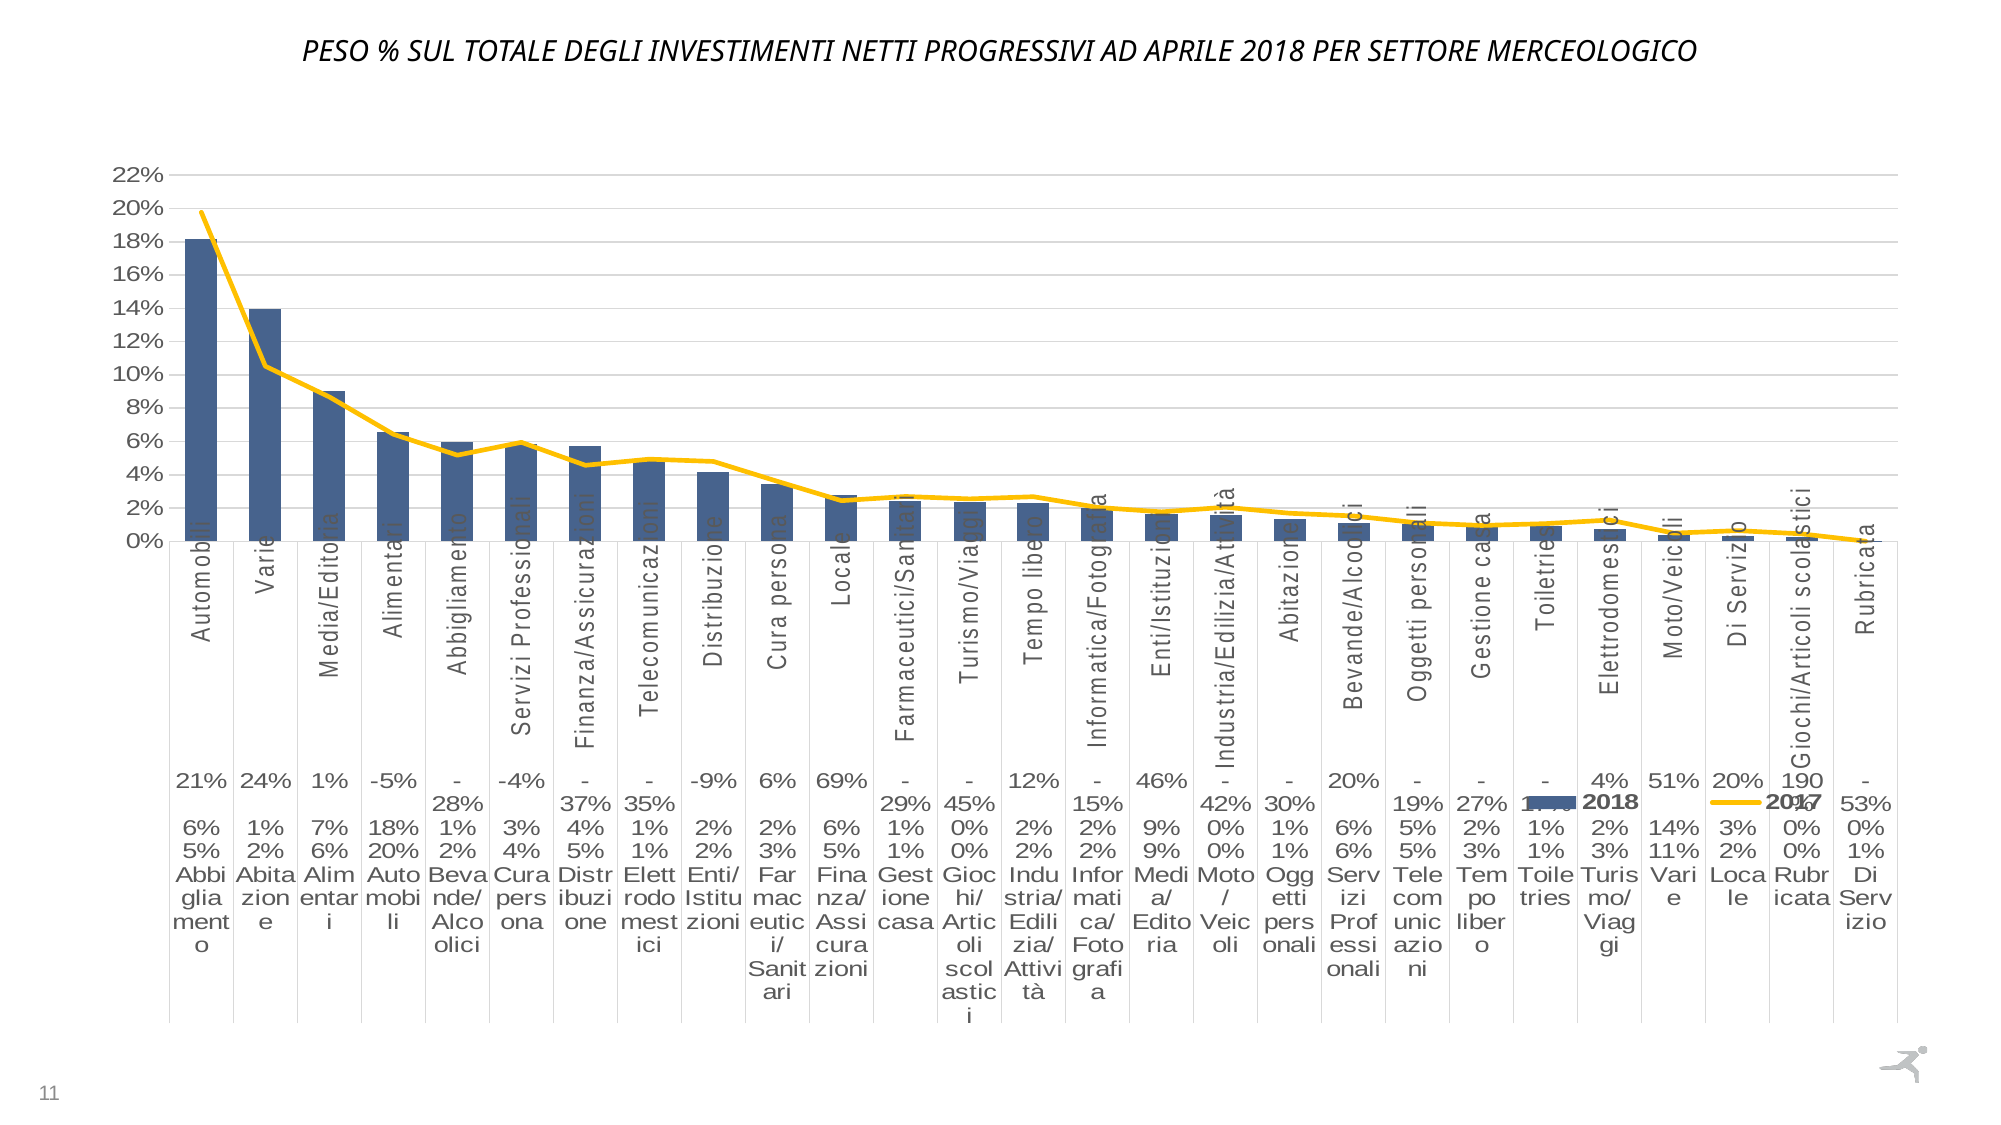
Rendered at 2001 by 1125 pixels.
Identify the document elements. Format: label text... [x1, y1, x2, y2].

slide_number 11 [0, 1061, 75, 1122]
subtitle PESO % SUL TOTALE DEGLI INVESTIMENTI NETTI progressivi Ad aprile 2018 PER SETTORE MERCEOLOGICO [58, 13, 1942, 86]
chart [76, 121, 1924, 1029]
